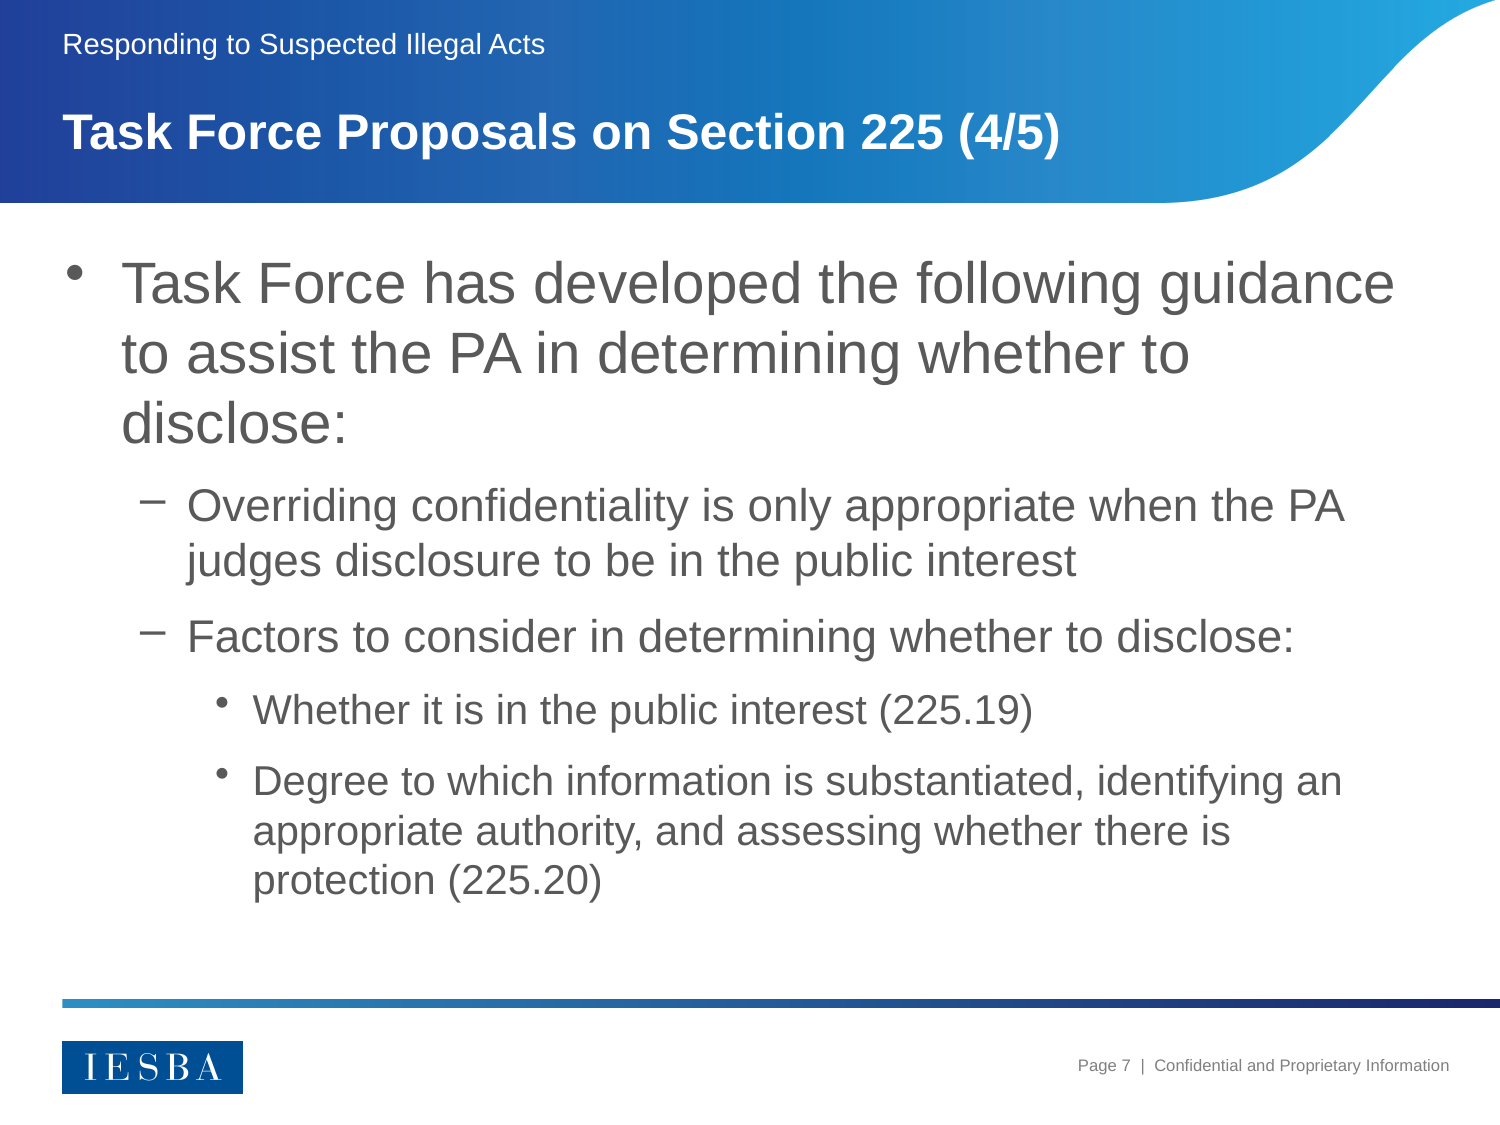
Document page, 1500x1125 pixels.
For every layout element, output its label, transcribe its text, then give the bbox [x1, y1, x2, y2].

subtitle Responding to Suspected Illegal Acts [62, 24, 575, 80]
title Task Force Proposals on Section 225 (4/5) [62, 75, 1300, 184]
list Task Force has developed the following guidance to assist the PA in determining whether to disclose: Overriding confidentiality is only appropriate when the PA judges disclosure to be in the public interest Factors to consider in determining whether to disclose: Whether it is in the public interest (225.19) Degree to which information is substantiated, identifying an appropriate authority, and assessing whether there is protection (225.20) [50, 237, 1438, 988]
picture [62, 1041, 243, 1094]
picture [0, 0, 1497, 203]
